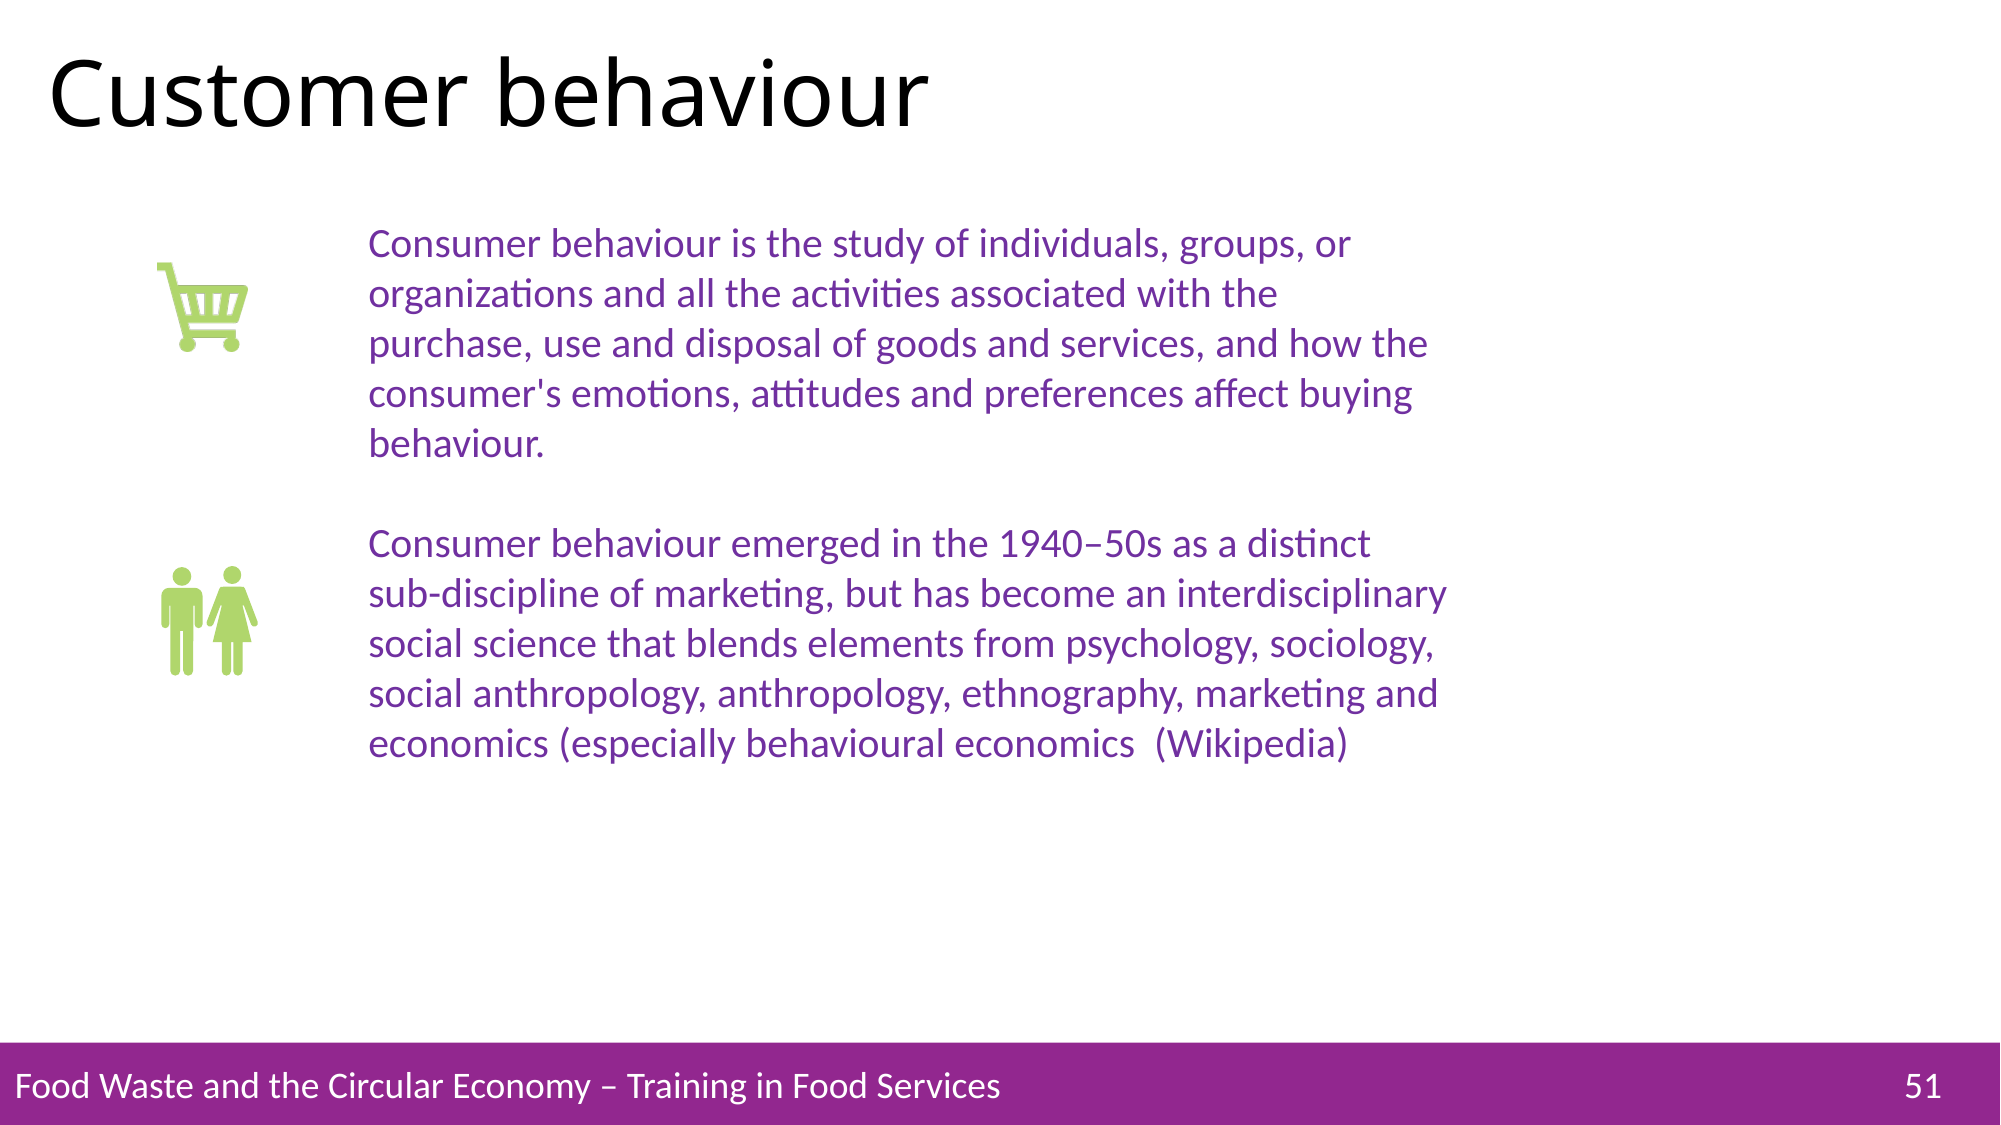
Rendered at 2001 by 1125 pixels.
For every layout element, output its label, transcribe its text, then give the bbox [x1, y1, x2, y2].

picture [157, 262, 248, 352]
text_box Customer behaviour [32, 0, 1598, 209]
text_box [161, 566, 258, 676]
text_box Consumer behaviour is the study of individuals, groups, or organizations and all the activities associated with the purchase, use and disposal of goods and services, and how the consumer's emotions, attitudes and preferences affect buying behaviour. Consumer behaviour emerged in the 1940–50s as a distinct sub-discipline of marketing, but has become an interdisciplinary social science that blends elements from psychology, sociology, social anthropology, anthropology, ethnography, marketing and economics (especially behavioural economics (Wikipedia) [353, 208, 1466, 774]
